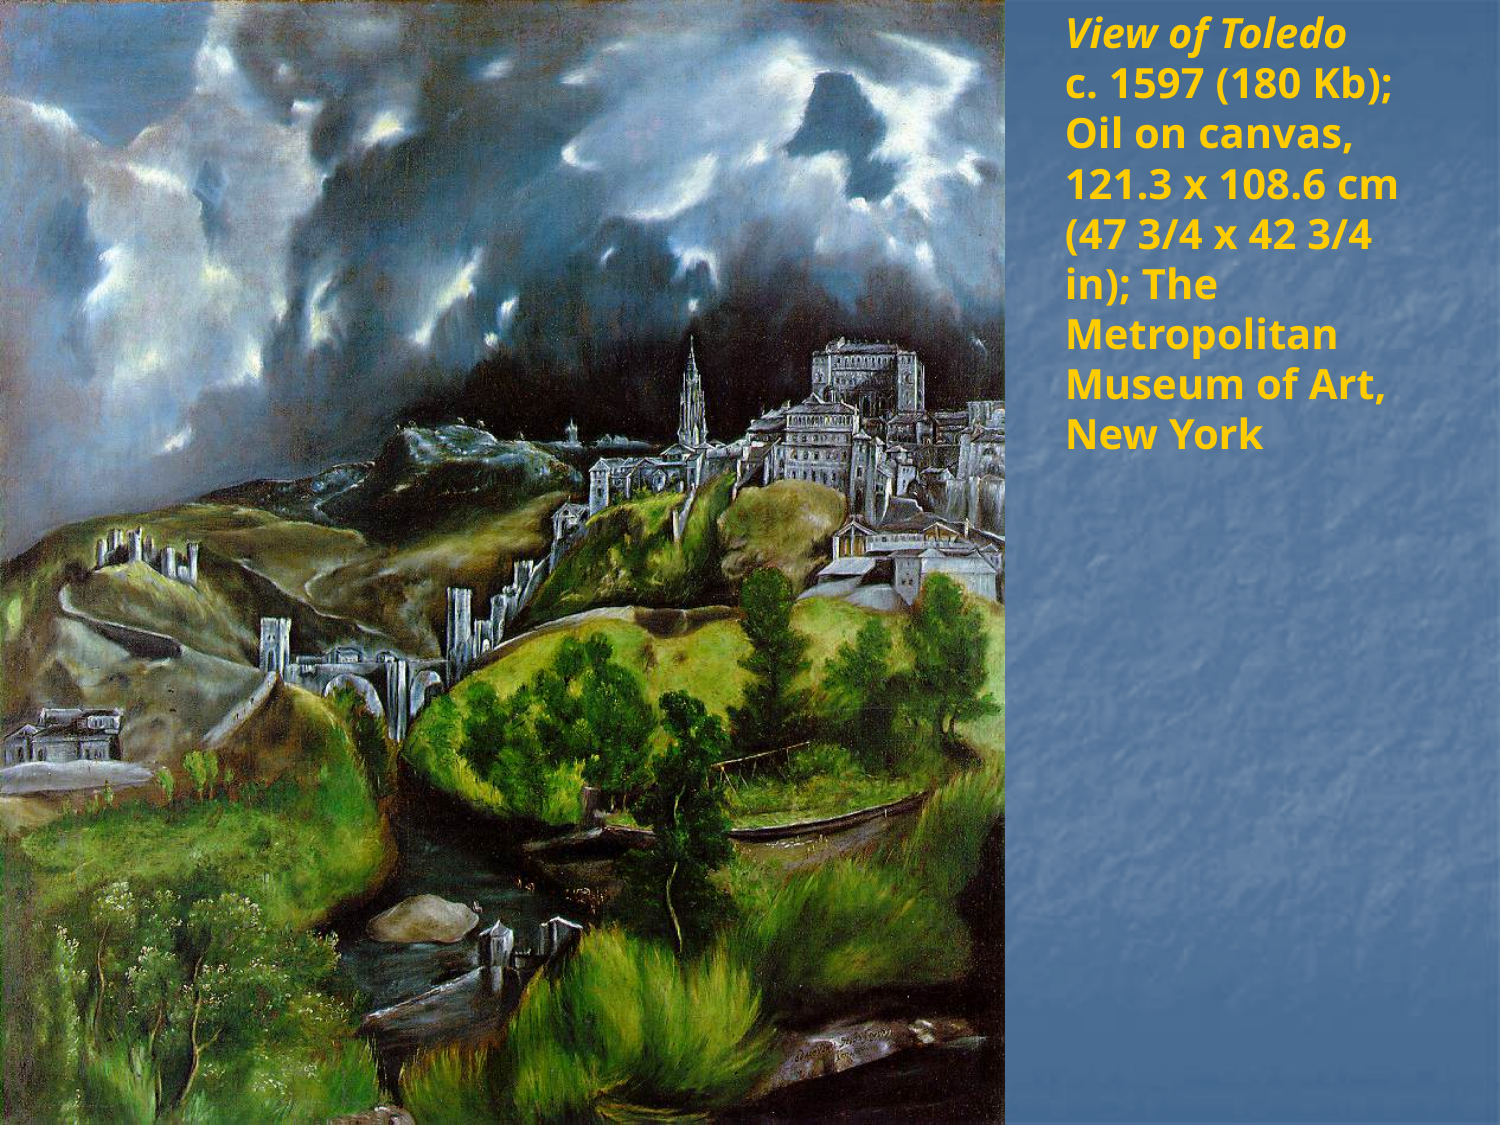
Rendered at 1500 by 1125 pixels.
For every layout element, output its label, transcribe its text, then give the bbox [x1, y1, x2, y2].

text_box View of Toledo c. 1597 (180 Kb); Oil on canvas, 121.3 x 108.6 cm (47 3/4 x 42 3/4 in); The Metropolitan Museum of Art, New York [1049, 0, 1438, 515]
picture [0, 0, 1005, 1125]
